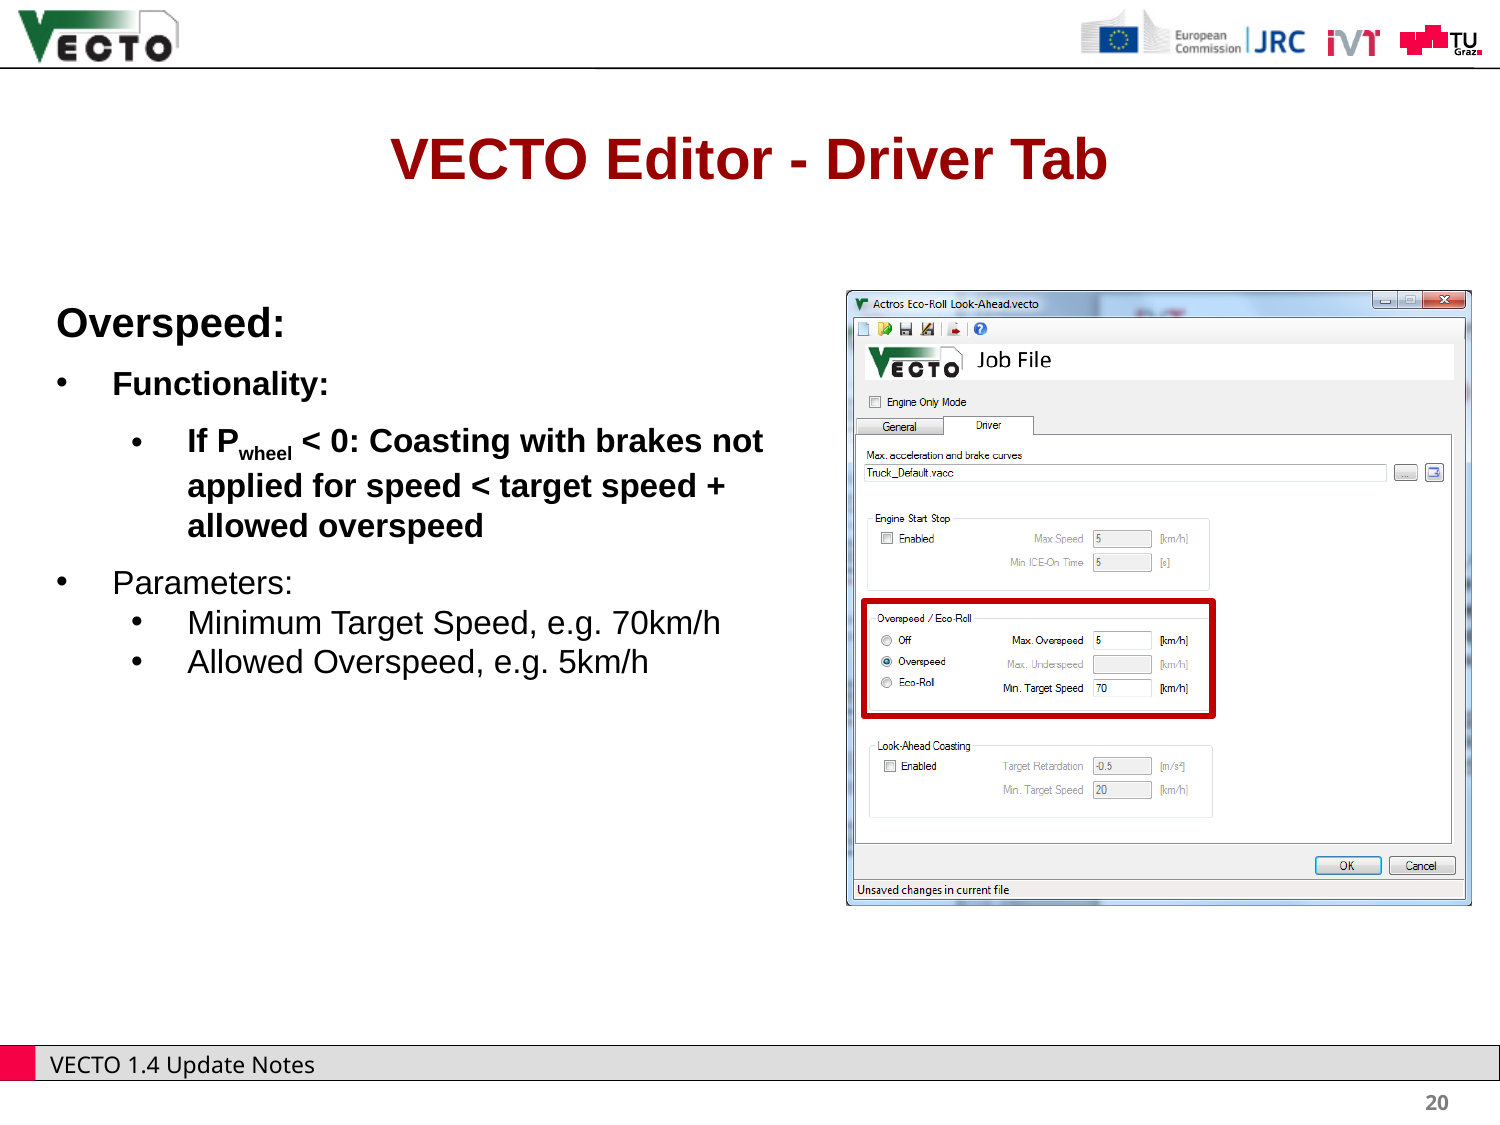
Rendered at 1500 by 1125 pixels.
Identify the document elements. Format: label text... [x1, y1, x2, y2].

text_box Overspeed: Functionality: If Pwheel < 0: Coasting with brakes not applied for speed < target speed + allowed overspeed Parameters: Minimum Target Speed, e.g. 70km/h Allowed Overspeed, e.g. 5km/h [41, 288, 821, 688]
picture [17, 9, 179, 65]
picture [1080, 7, 1306, 54]
title VECTO Editor - Driver Tab [0, 127, 1500, 185]
picture [845, 289, 1473, 907]
picture [1328, 30, 1380, 56]
